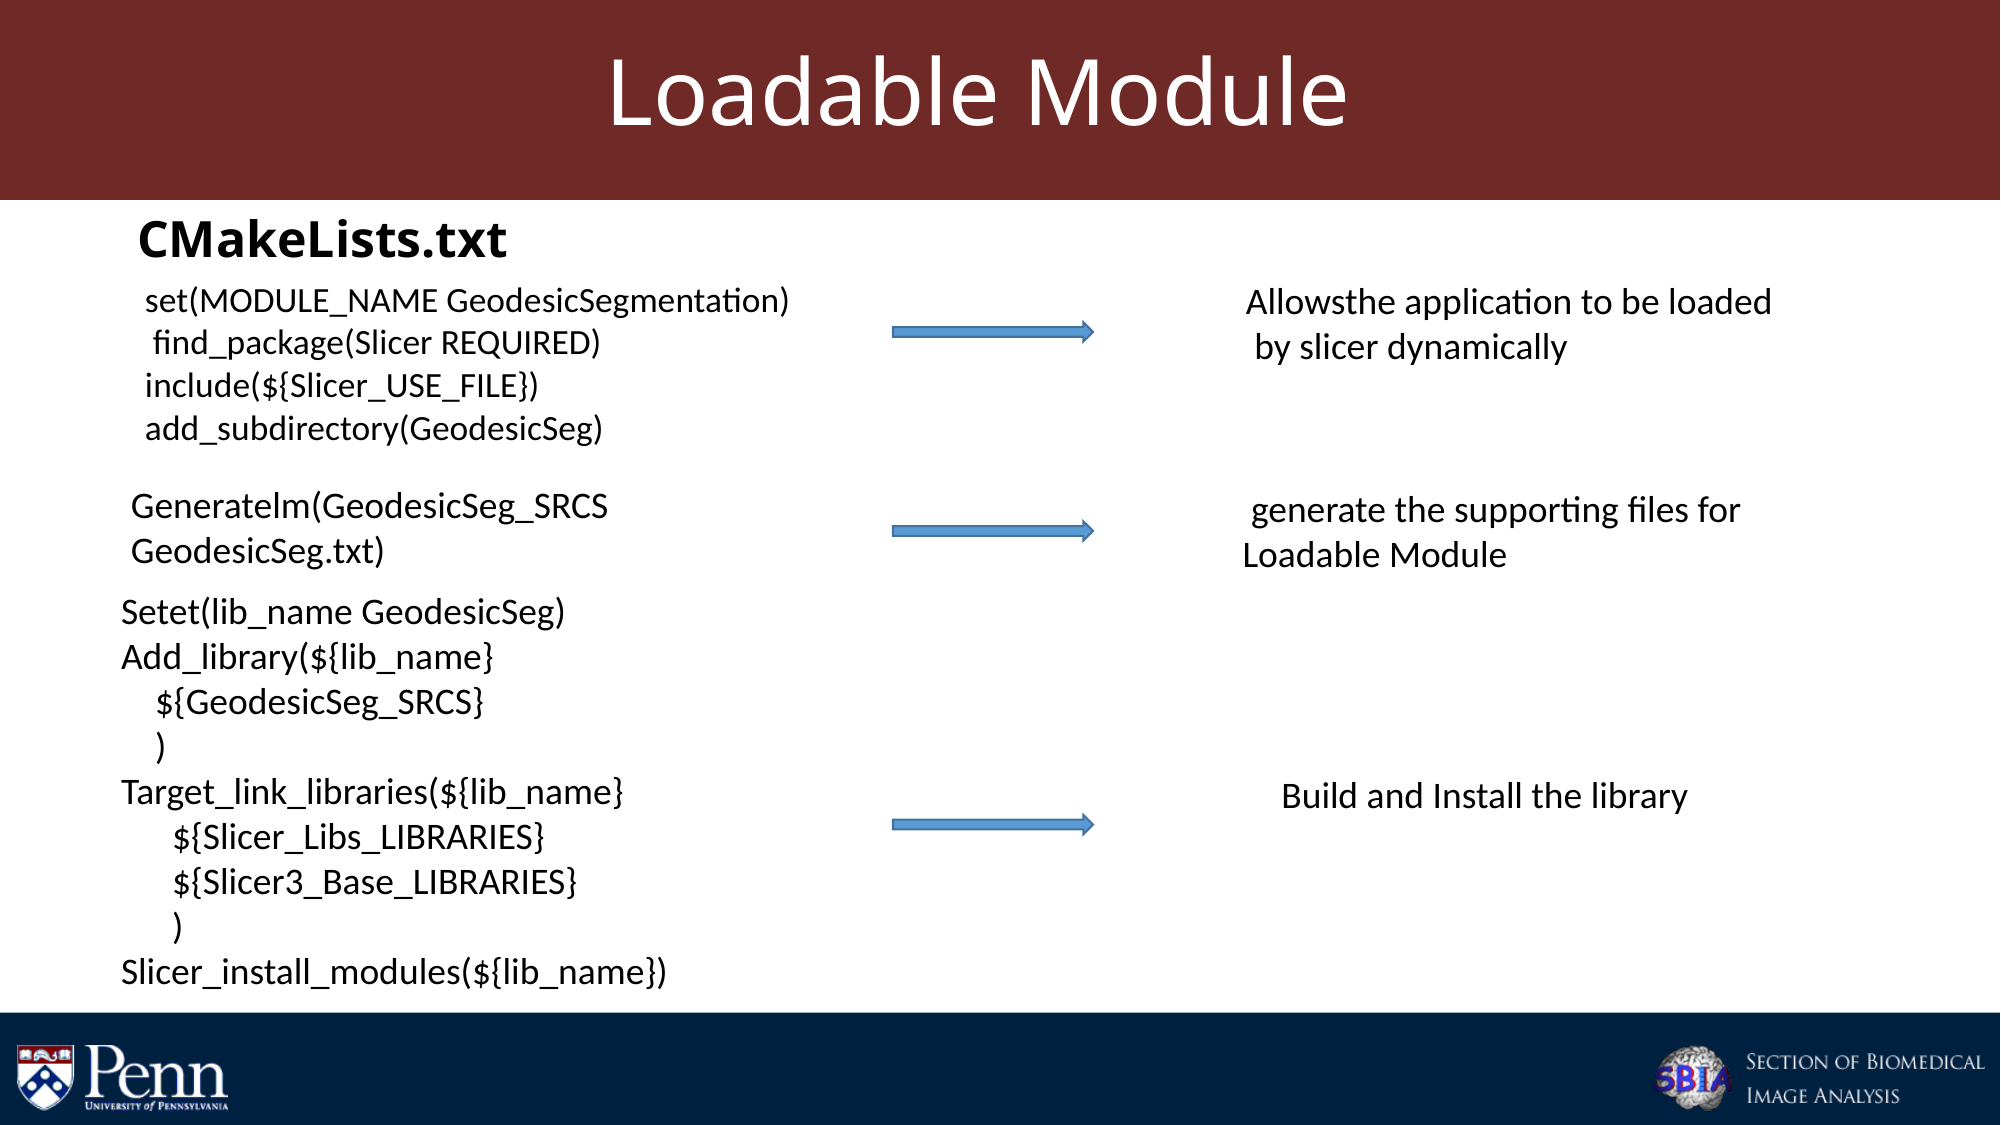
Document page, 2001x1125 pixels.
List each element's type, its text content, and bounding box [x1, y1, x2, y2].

text_box Build and Install the library [1266, 763, 1731, 824]
text_box generate the supporting files for Loadable Module [1227, 477, 1863, 583]
text_box set(MODULE_NAME GeodesicSegmentation) find_package(Slicer REQUIRED) include(${Slicer_USE_FILE}) add_subdirectory(GeodesicSeg) [47, 269, 850, 455]
text_box [891, 319, 1095, 345]
list CMakeLists.txt [47, 207, 1863, 998]
text_box [891, 518, 1095, 544]
text_box Setet(lib_name GeodesicSeg) Add_library(${lib_name} ${GeodesicSeg_SRCS} ) Target_link_libraries(${lib_name} ${Slicer_Libs_LIBRARIES} ${Slicer3_Base_LIBRARIES} ) Slicer_install_modules(${lib_name}) [106, 579, 720, 999]
picture [17, 1045, 228, 1111]
title Loadable Module [115, 15, 1841, 153]
text_box Allowsthe application to be loaded by slicer dynamically [1231, 269, 1789, 375]
text_box Generatelm(GeodesicSeg_SRCS GeodesicSeg.txt) [115, 473, 829, 578]
text_box [891, 812, 1095, 837]
picture [1652, 1044, 1985, 1112]
